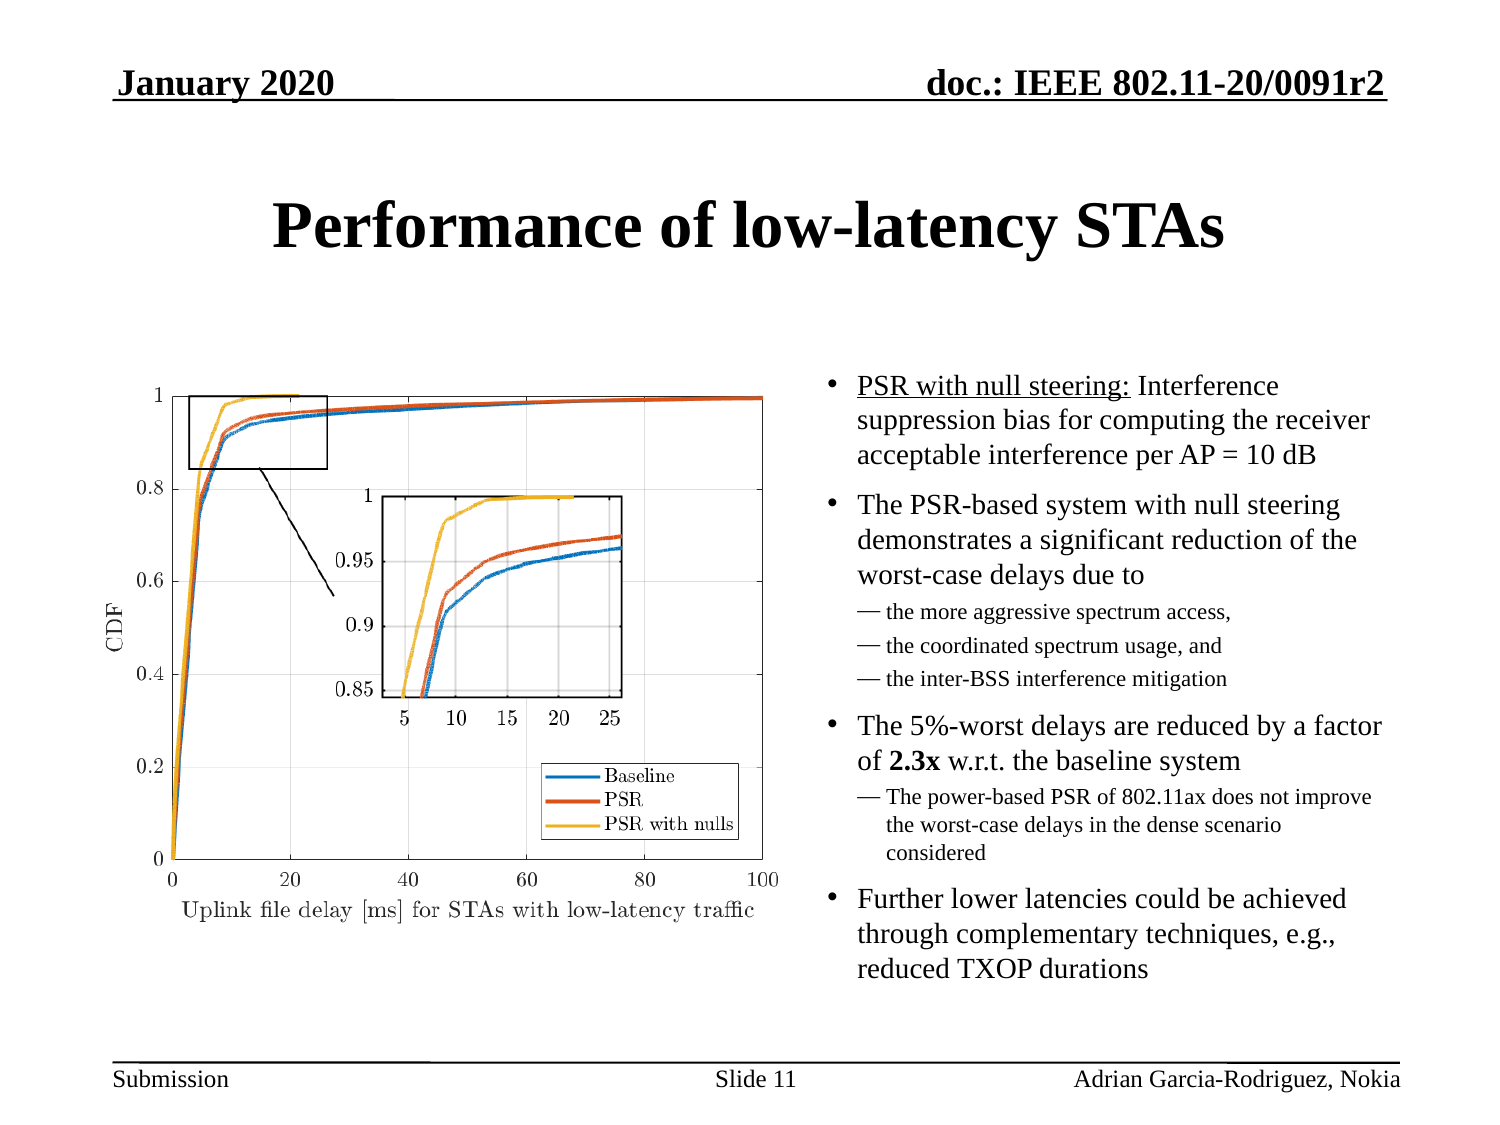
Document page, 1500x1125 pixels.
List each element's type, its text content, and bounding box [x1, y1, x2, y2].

title Performance of low-latency STAs [74, 149, 1426, 291]
picture [98, 385, 781, 926]
text_box January 2020 [117, 58, 507, 104]
footer Adrian Garcia-Rodriguez, Nokia [878, 1061, 1402, 1093]
slide_number Slide 11 [712, 1061, 800, 1123]
